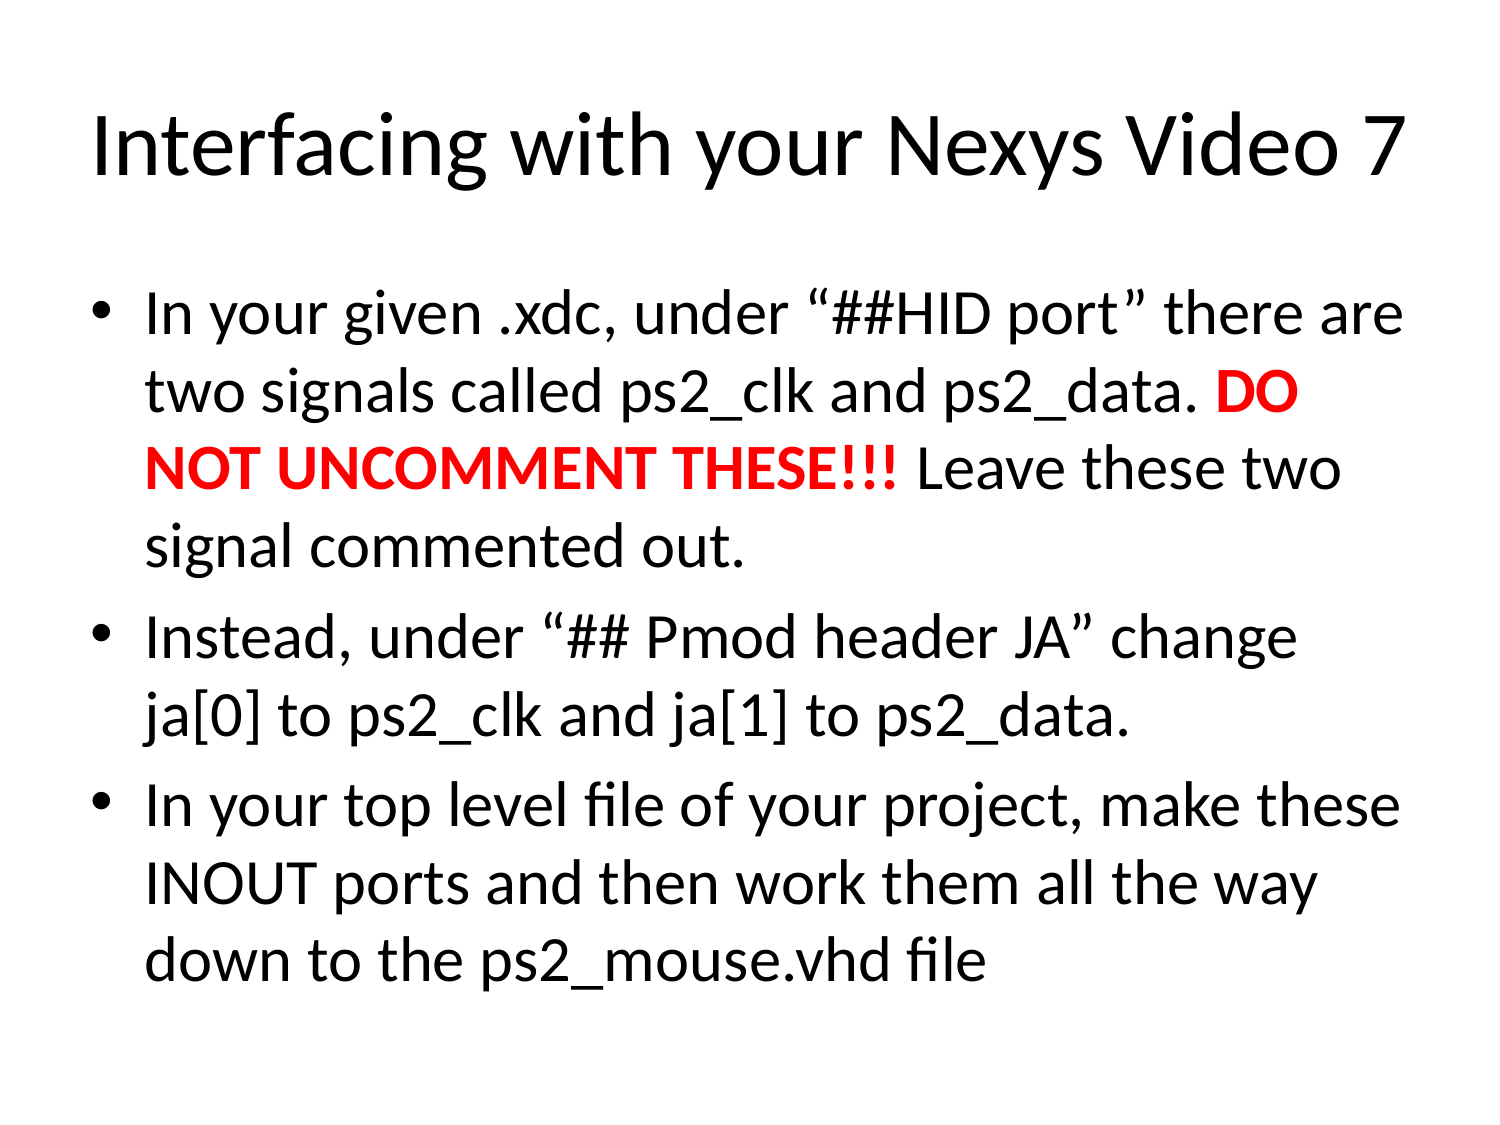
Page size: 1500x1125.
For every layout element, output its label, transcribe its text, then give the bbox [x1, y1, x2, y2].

list In your given .xdc, under “##HID port” there are two signals called ps2_clk and ps2_data. DO NOT UNCOMMENT THESE!!! Leave these two signal commented out. Instead, under “## Pmod header JA” change ja[0] to ps2_clk and ja[1] to ps2_data. In your top level file of your project, make these INOUT ports and then work them all the way down to the ps2_mouse.vhd file [75, 262, 1425, 1005]
title Interfacing with your Nexys Video 7 [75, 45, 1425, 233]
